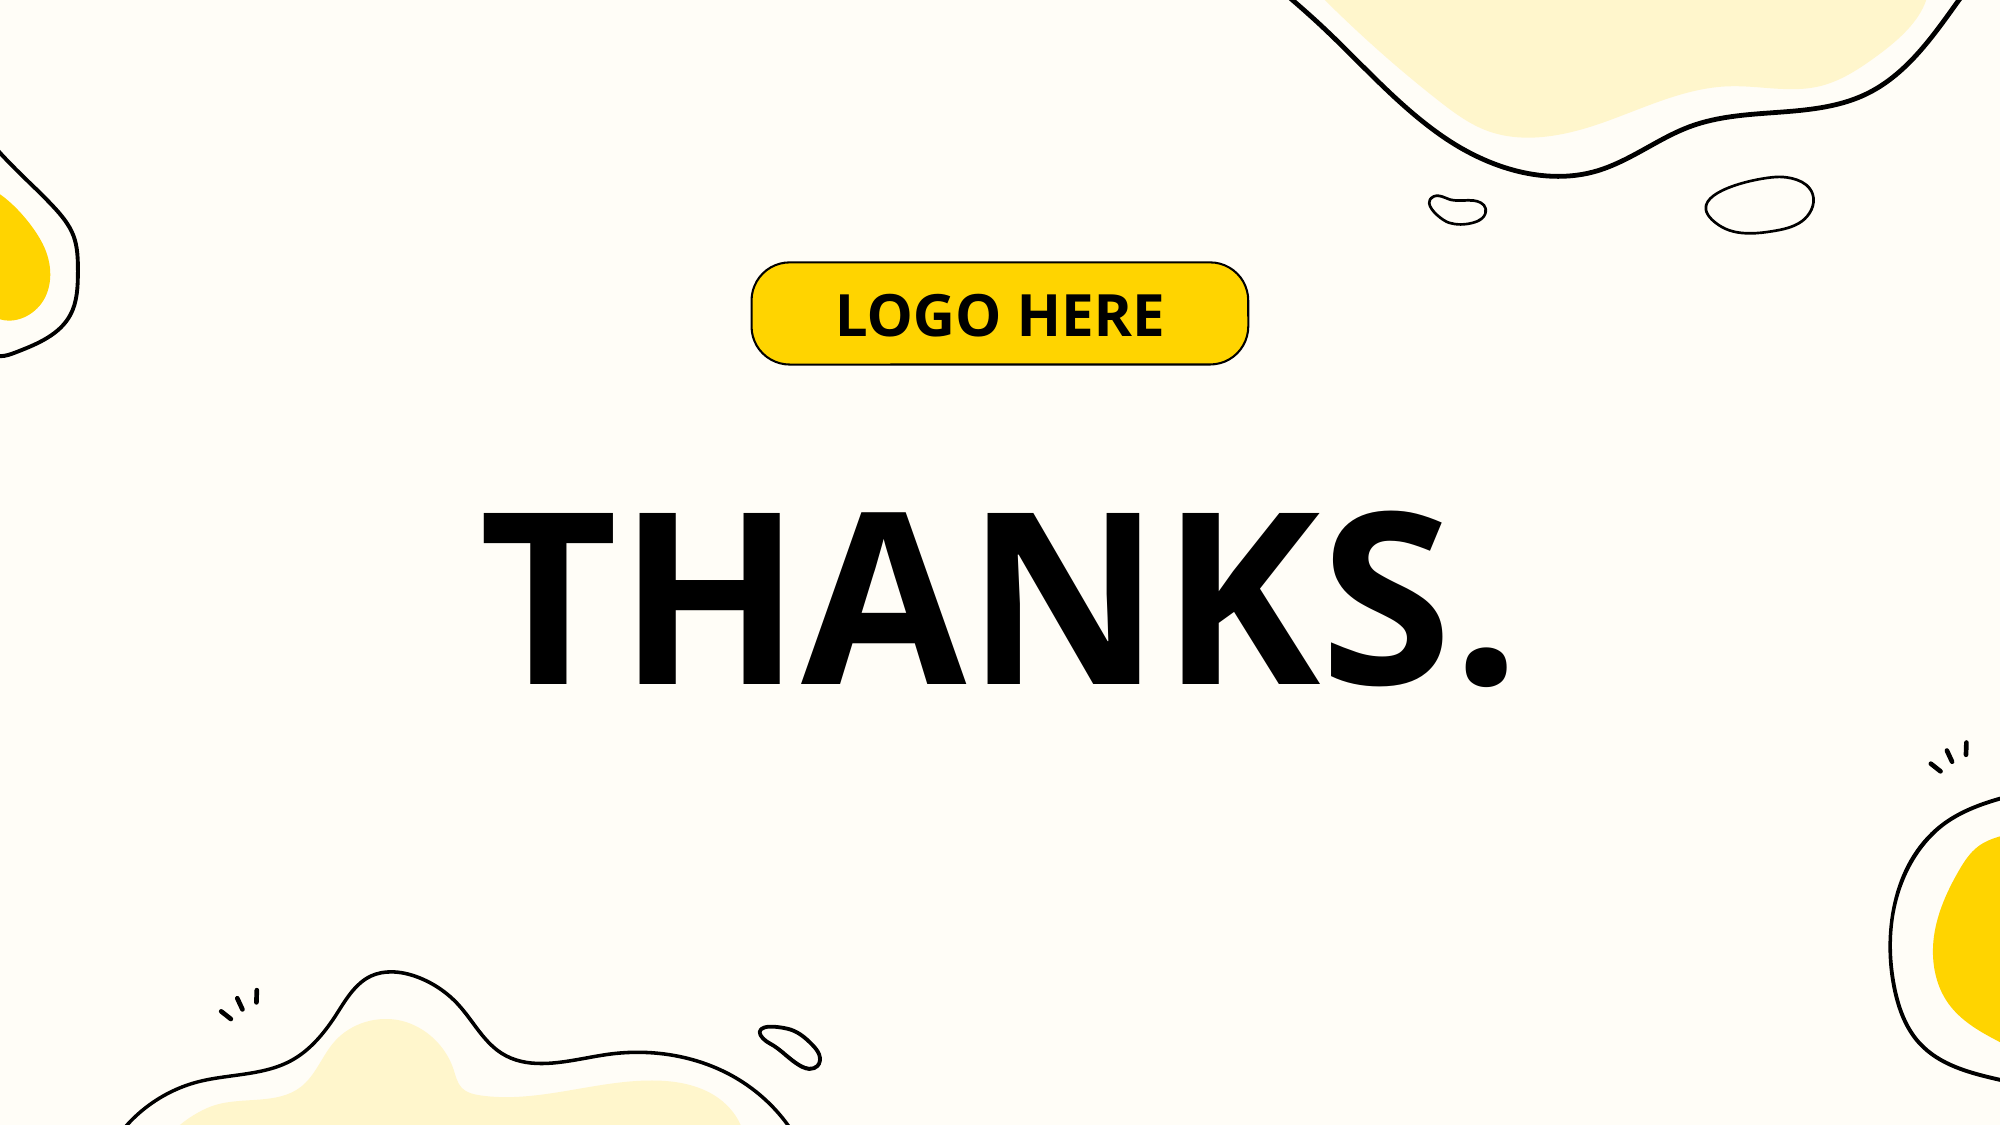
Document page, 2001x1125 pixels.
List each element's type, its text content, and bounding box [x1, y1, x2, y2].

text_box LOGO HERE [750, 261, 1250, 339]
text_box THANKS. [315, 339, 1685, 839]
